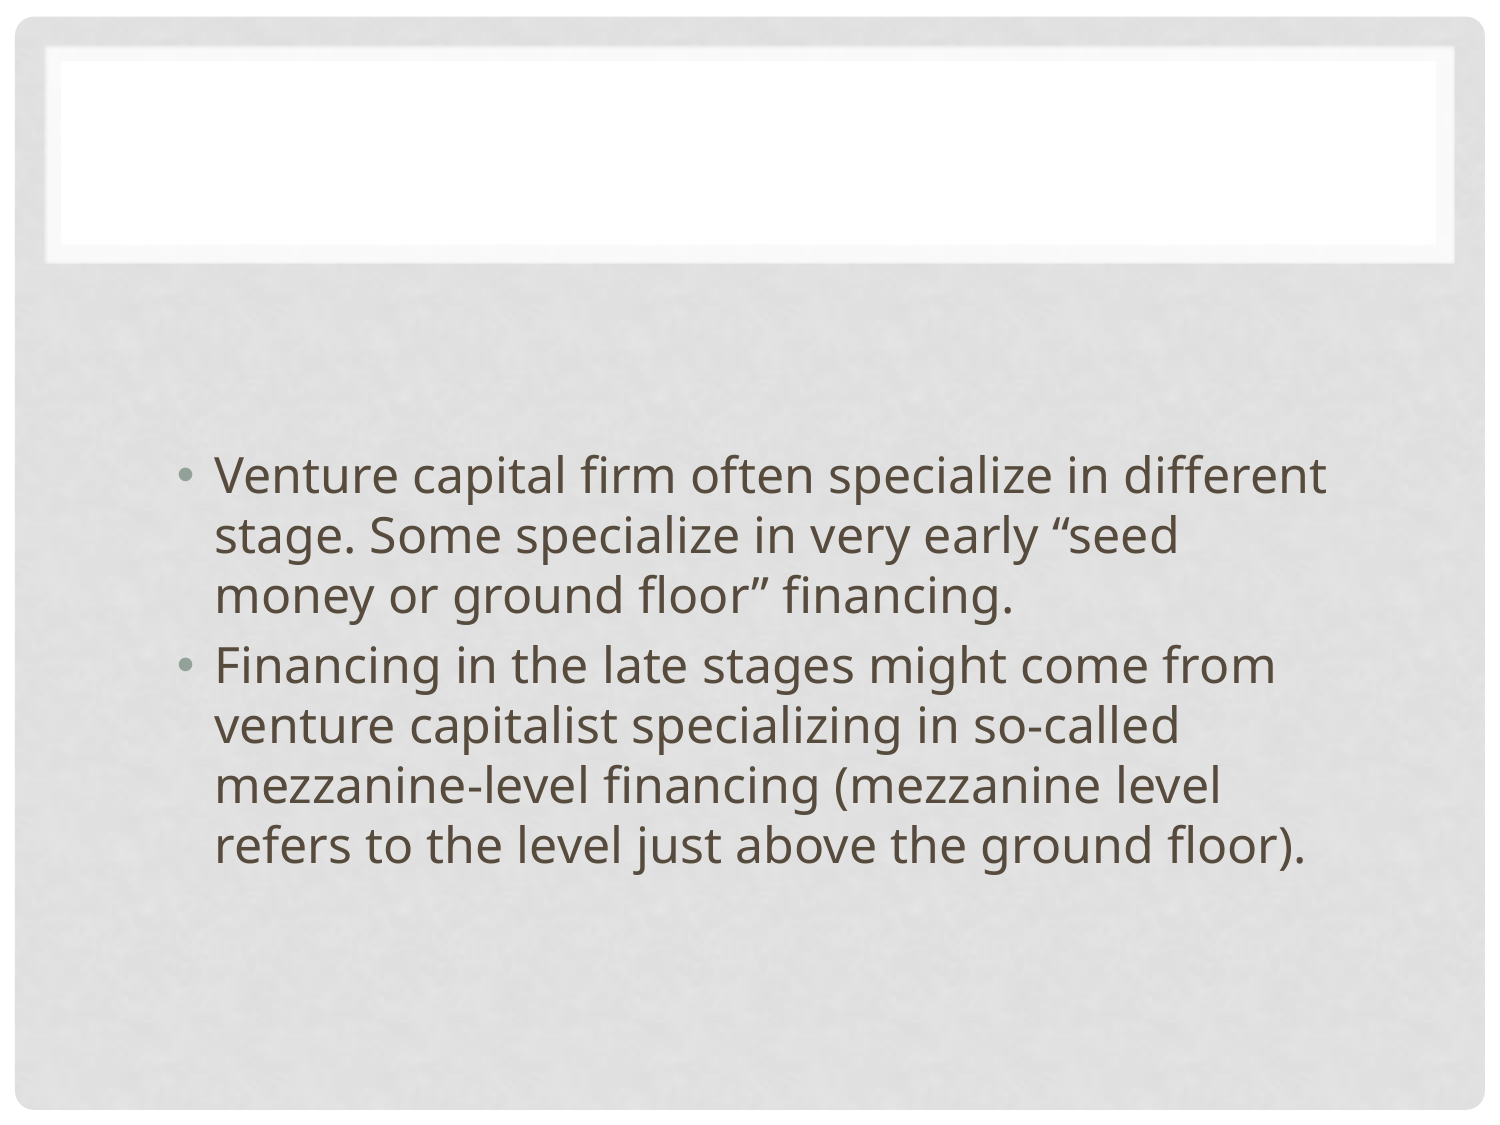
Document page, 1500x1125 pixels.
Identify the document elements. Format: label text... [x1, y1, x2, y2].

list Venture capital firm often specialize in different stage. Some specialize in very early “seed money or ground floor” financing. Financing in the late stages might come from venture capitalist specializing in so-called mezzanine-level financing (mezzanine level refers to the level just above the ground floor). [143, 436, 1359, 1003]
